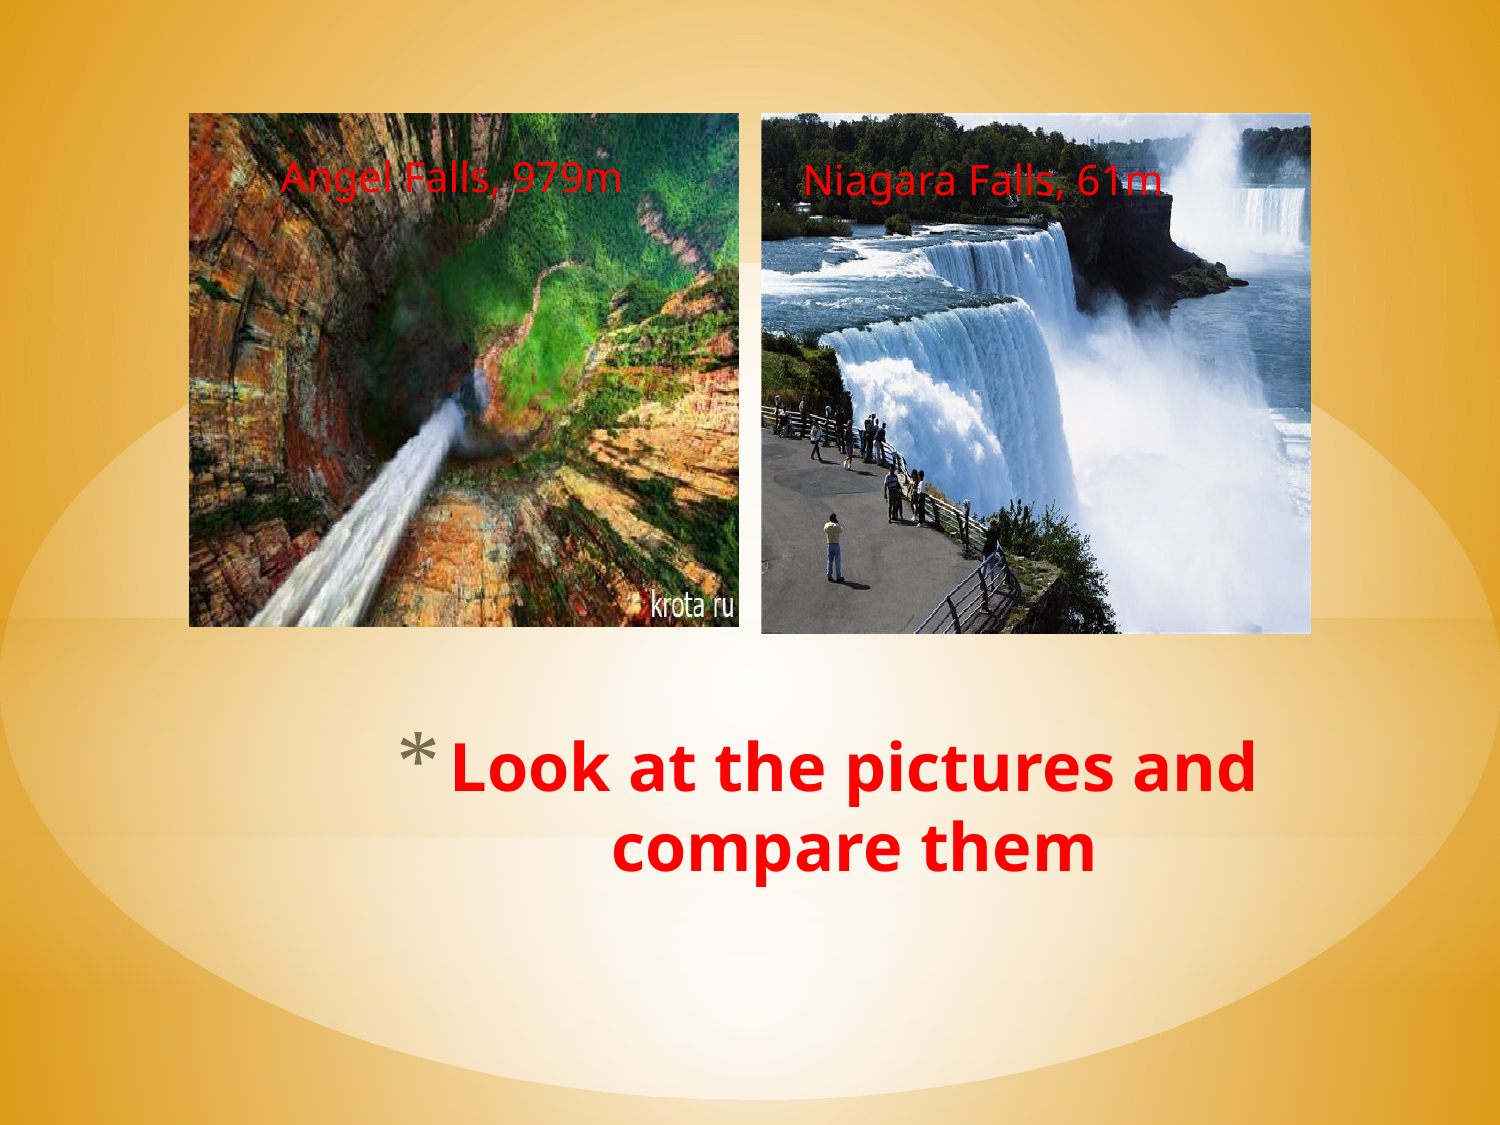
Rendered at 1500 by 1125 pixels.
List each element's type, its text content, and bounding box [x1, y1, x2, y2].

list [761, 113, 1312, 634]
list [189, 113, 739, 627]
title Look at the pictures and compare them [294, 717, 1363, 905]
